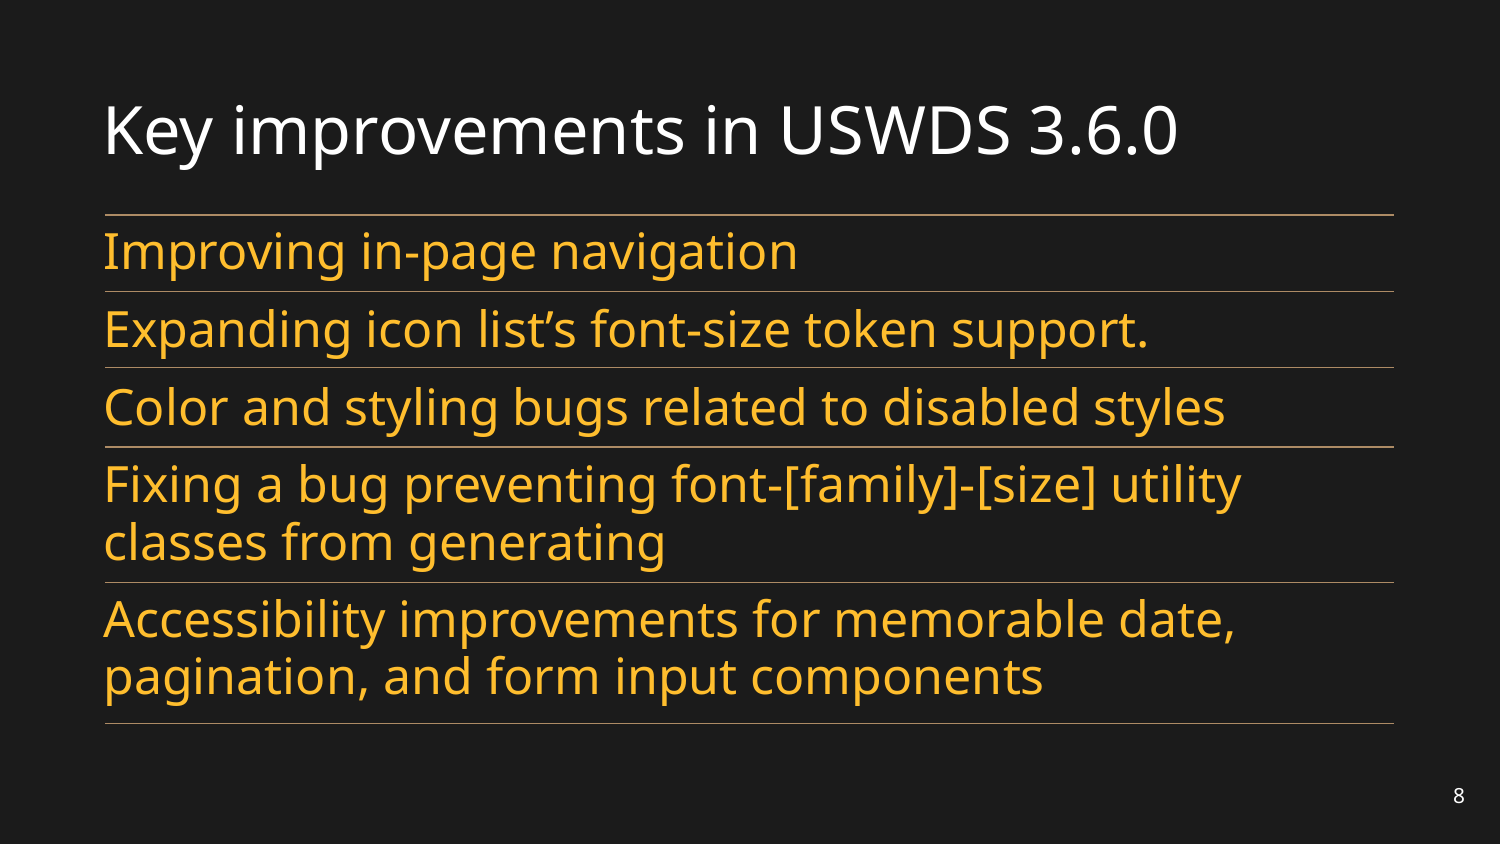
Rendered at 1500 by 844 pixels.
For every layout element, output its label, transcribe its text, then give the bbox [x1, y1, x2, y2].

list Improving in-page navigation Expanding icon list’s font-size token support. Color and styling bugs related to disabled styles Fixing a bug preventing font-[family]-[size] utility classes from generating Accessibility improvements for memorable date, pagination, and form input components [13, 208, 1395, 725]
title Key improvements in USWDS 3.6.0 [87, 72, 1432, 167]
slide_number 8 [1389, 764, 1480, 830]
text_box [104, 214, 1395, 583]
